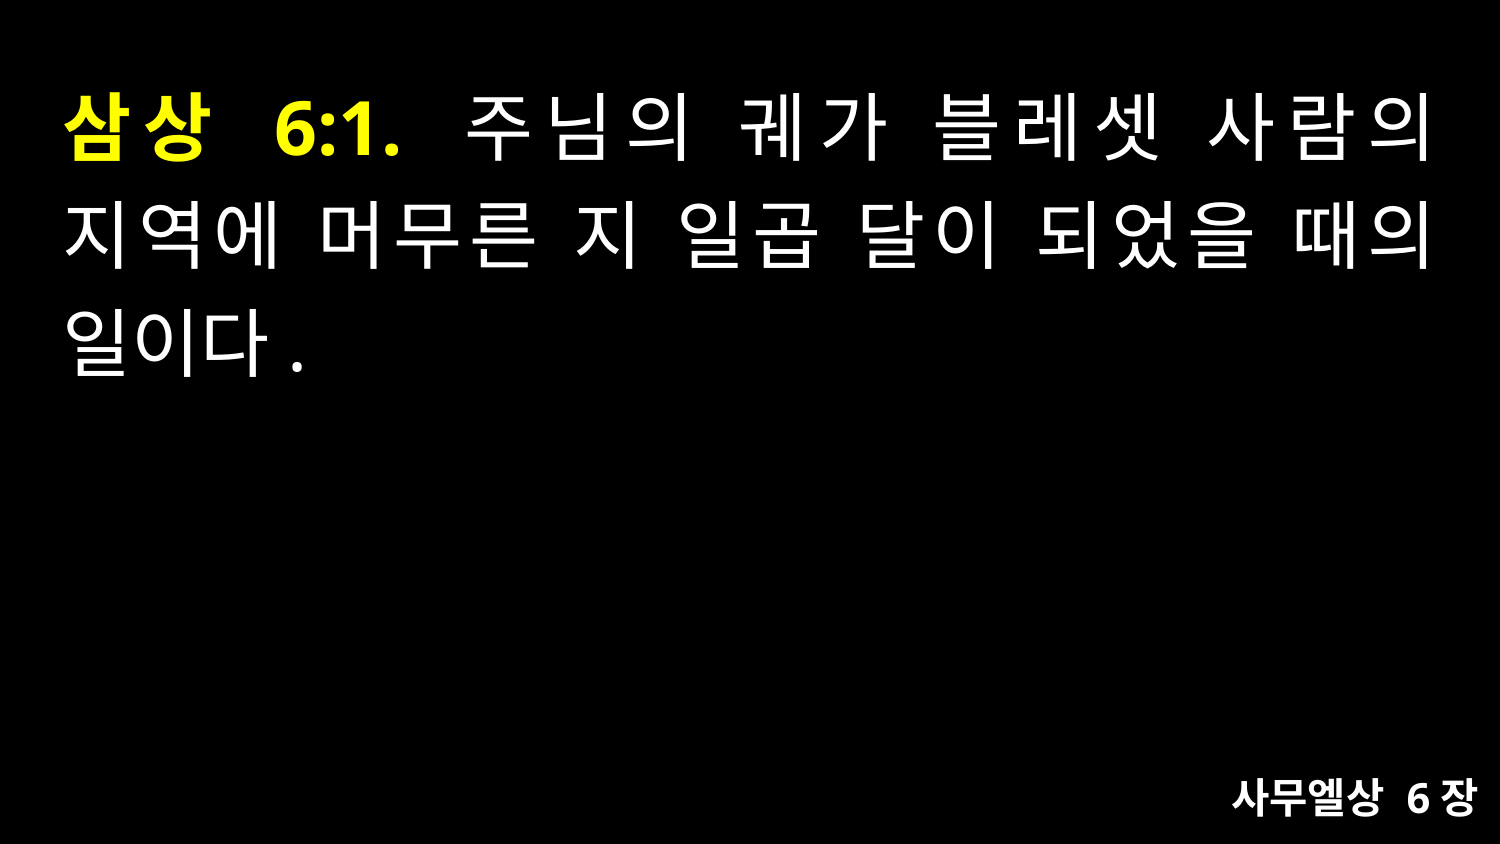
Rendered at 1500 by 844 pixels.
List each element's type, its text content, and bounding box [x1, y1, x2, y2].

subtitle 사무엘상 6장 [916, 770, 1500, 844]
title 삼상 6:1. 주님의 궤가 블레셋 사람의 지역에 머무른 지 일곱 달이 되었을 때의 일이다. [0, 0, 1500, 844]
